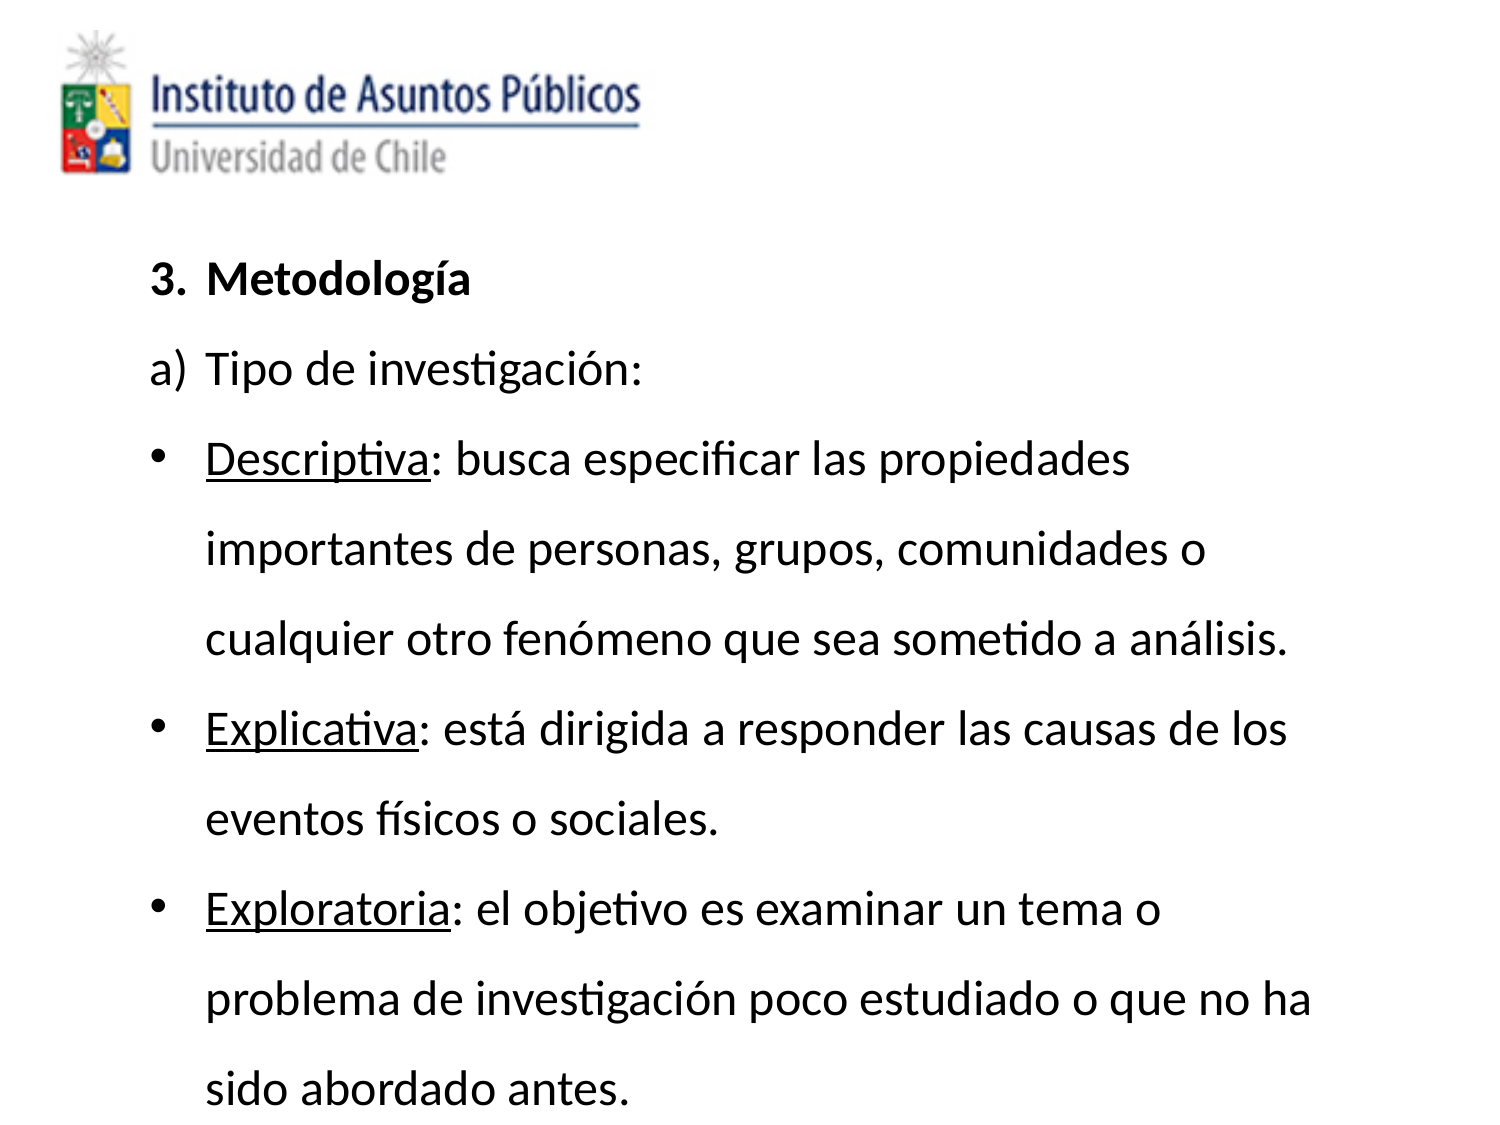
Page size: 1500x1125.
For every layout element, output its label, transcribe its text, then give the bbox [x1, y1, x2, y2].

text_box Metodología Tipo de investigación: Descriptiva: busca especificar las propiedades importantes de personas, grupos, comunidades o cualquier otro fenómeno que sea sometido a análisis. Explicativa: está dirigida a responder las causas de los eventos físicos o sociales. Exploratoria: el objetivo es examinar un tema o problema de investigación poco estudiado o que no ha sido abordado antes. [134, 208, 1340, 1125]
picture [29, 30, 705, 209]
